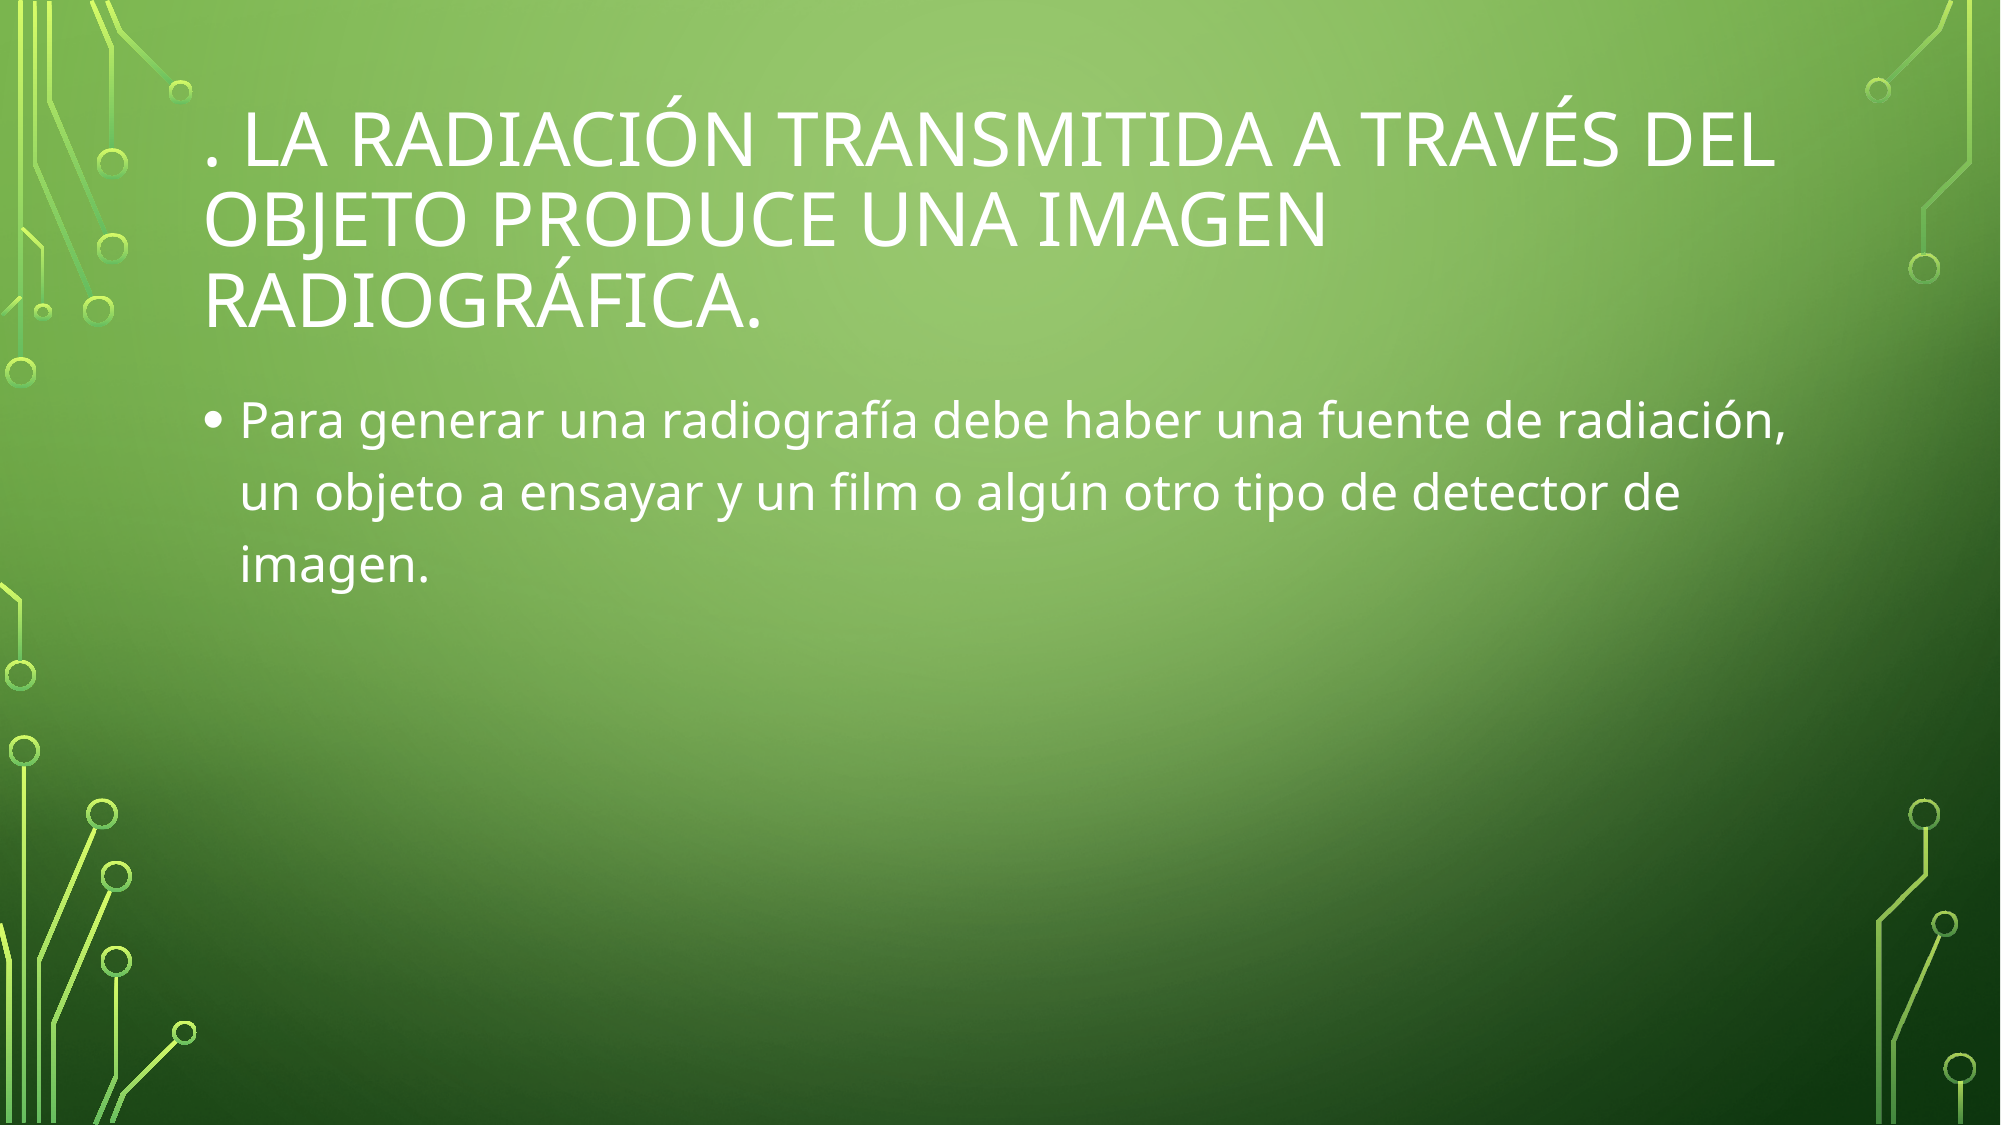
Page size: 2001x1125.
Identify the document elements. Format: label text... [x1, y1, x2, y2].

title . La radiación transmitida a través del objeto produce una imagen radiográfica. [187, 101, 1813, 344]
list Para generar una radiografía debe haber una fuente de radiación, un objeto a ensayar y un film o algún otro tipo de detector de imagen. [187, 369, 1813, 950]
